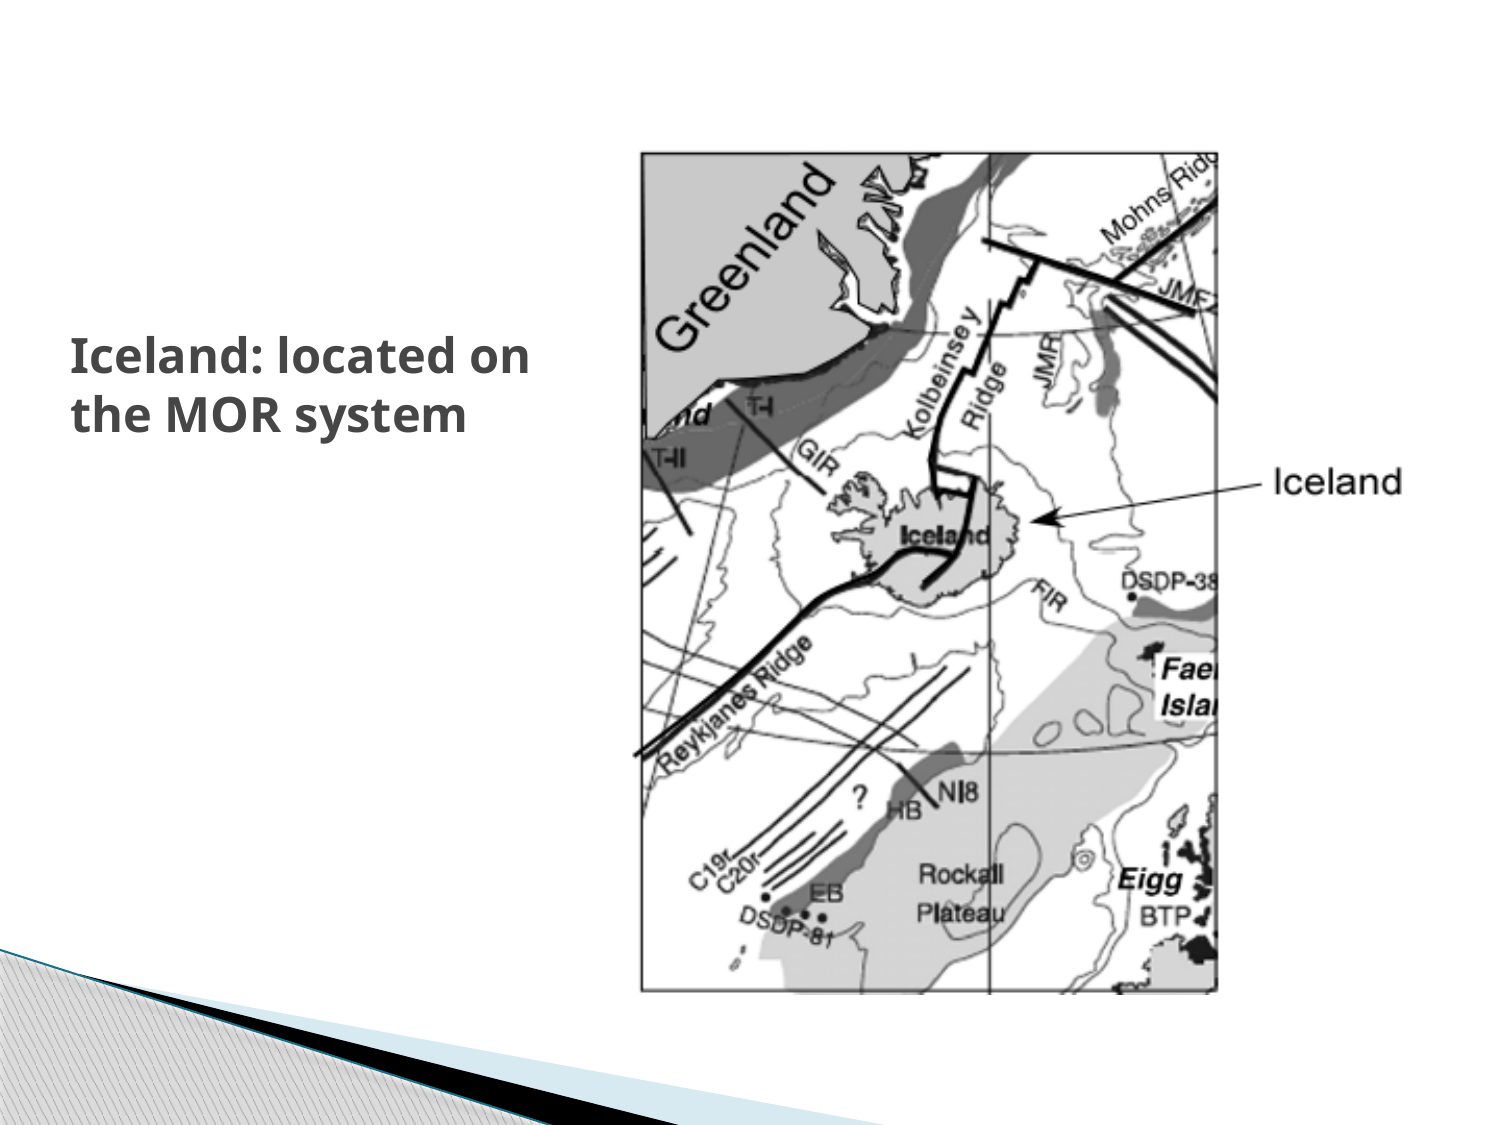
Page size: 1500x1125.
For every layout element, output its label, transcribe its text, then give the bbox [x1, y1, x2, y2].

title Iceland: located on the MOR system [55, 290, 553, 478]
picture [630, 129, 1426, 995]
